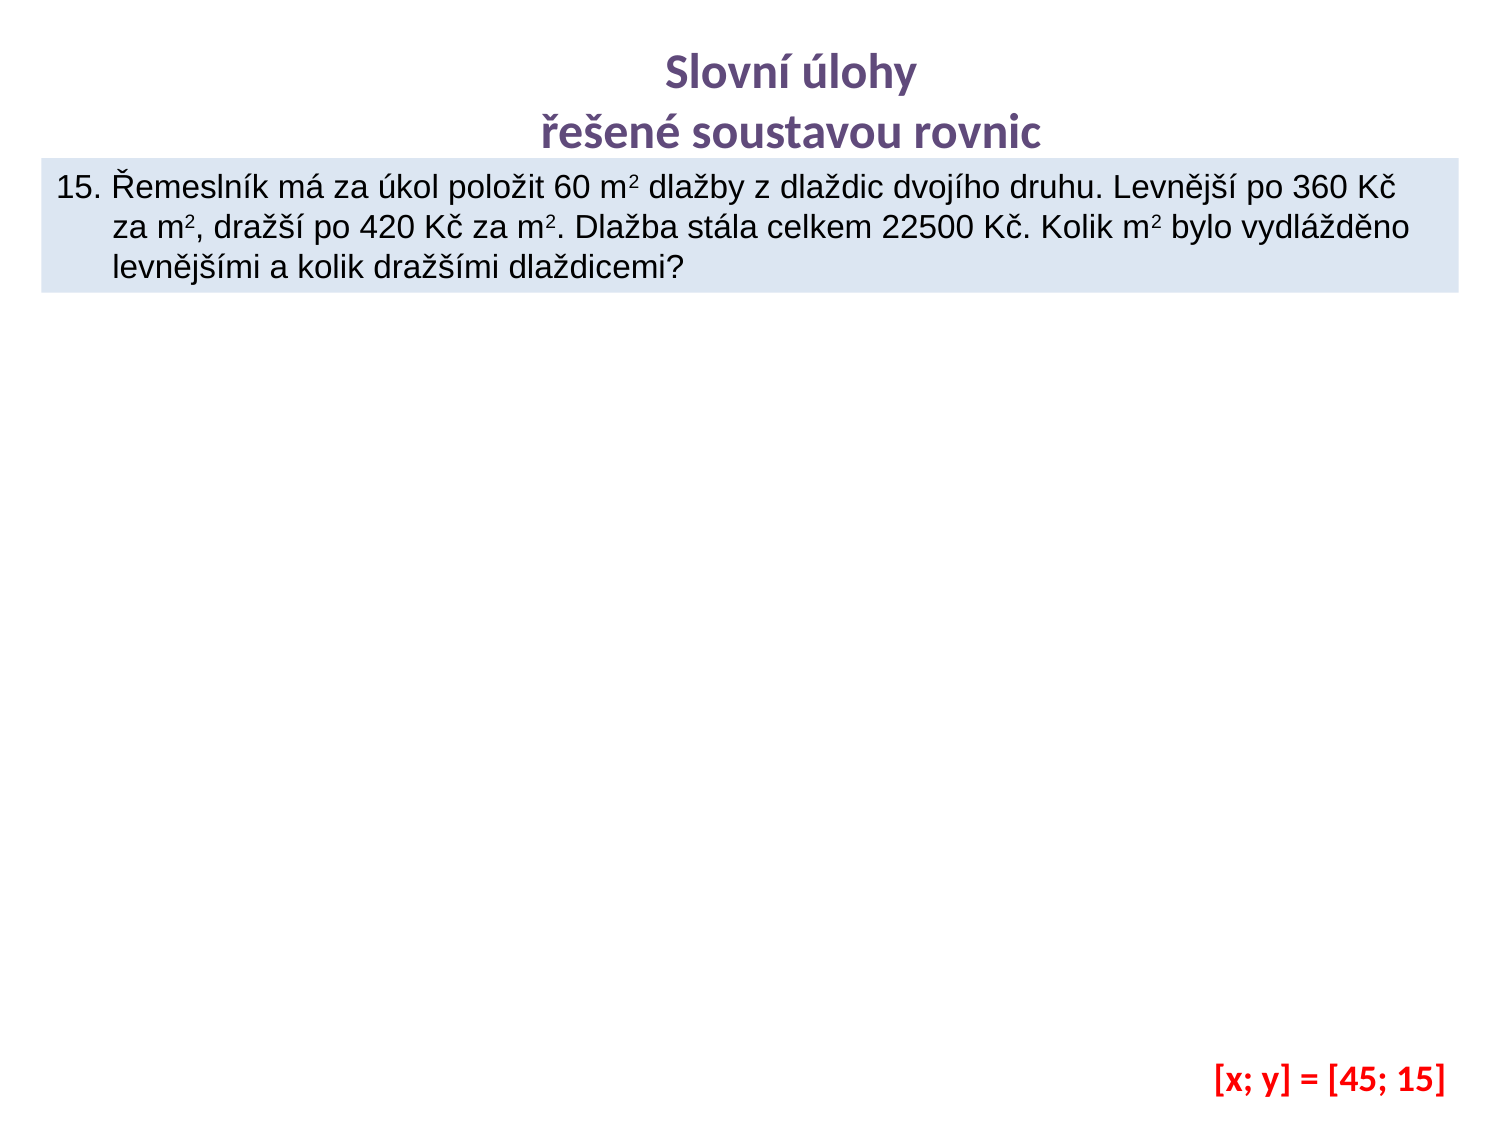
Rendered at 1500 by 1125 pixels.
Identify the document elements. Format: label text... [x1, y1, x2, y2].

text_box 15. Řemeslník má za úkol položit 60 m2 dlažby z dlaždic dvojího druhu. Levnější po 360 Kč za m2, dražší po 420 Kč za m2. Dlažba stála celkem 22500 Kč. Kolik m2 bylo vydlážděno levnějšími a kolik dražšími dlaždicemi? [41, 158, 301, 207]
text_box Slovní úlohy řešené soustavou rovnic [301, 75, 1282, 207]
text_box [x; y] = [45; 15] [1198, 1046, 1483, 1107]
text_box 15. Řemeslník má za úkol položit 60 m2 dlažby z dlaždic dvojího druhu. Levnější po 360 Kč za m2, dražší po 420 Kč za m2. Dlažba stála celkem 22500 Kč. Kolik m2 bylo vydlážděno levnějšími a kolik dražšími dlaždicemi? [41, 208, 1459, 293]
text_box 15. Řemeslník má za úkol položit 60 m2 dlažby z dlaždic dvojího druhu. Levnější po 360 Kč za m2, dražší po 420 Kč za m2. Dlažba stála celkem 22500 Kč. Kolik m2 bylo vydlážděno levnějšími a kolik dražšími dlaždicemi? [1282, 158, 1459, 207]
text_box [0, 0, 1500, 75]
